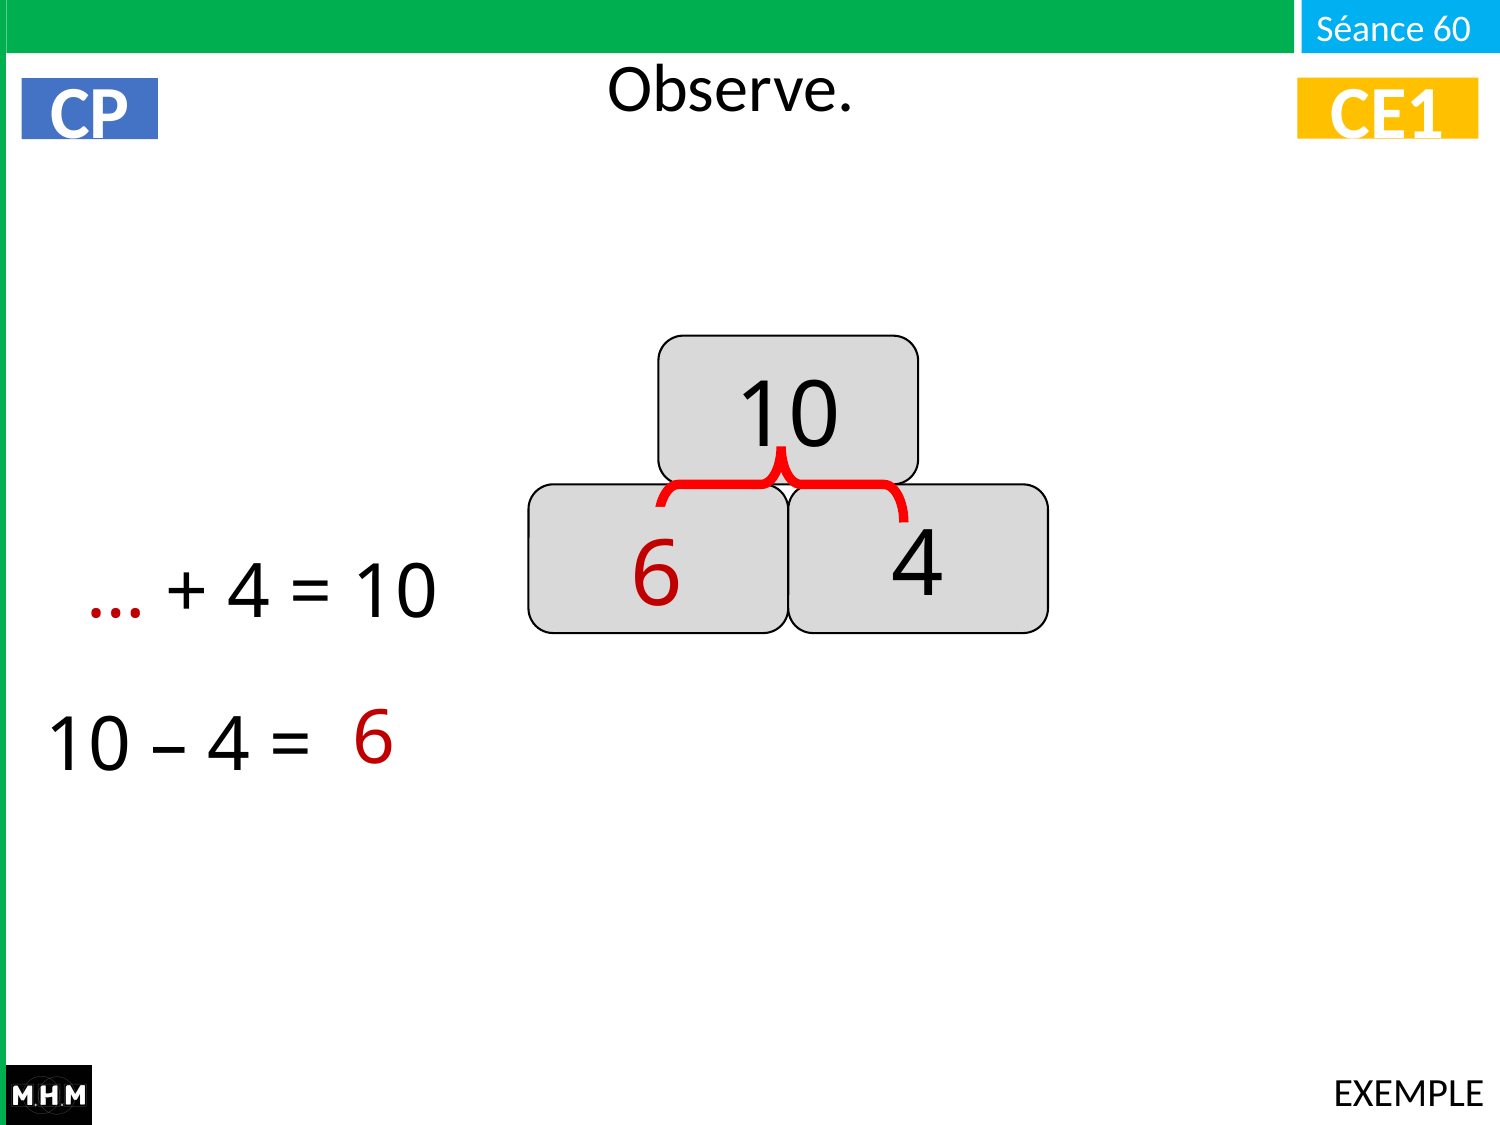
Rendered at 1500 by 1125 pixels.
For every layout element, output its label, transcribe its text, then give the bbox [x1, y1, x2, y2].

text_box 10 [657, 334, 920, 486]
text_box 10 – 4 = … [30, 687, 529, 793]
text_box 4 [787, 483, 1050, 635]
text_box CP [21, 77, 159, 140]
text_box [659, 446, 905, 523]
text_box … + 4 = 10 [71, 535, 515, 641]
title Observe. [592, 44, 1500, 134]
text_box 6 [607, 506, 707, 632]
list EXEMPLE [1318, 1064, 1500, 1125]
text_box 6 [329, 681, 419, 786]
text_box … [527, 483, 788, 635]
picture [6, 1065, 92, 1125]
text_box CE1 [1296, 77, 1479, 140]
